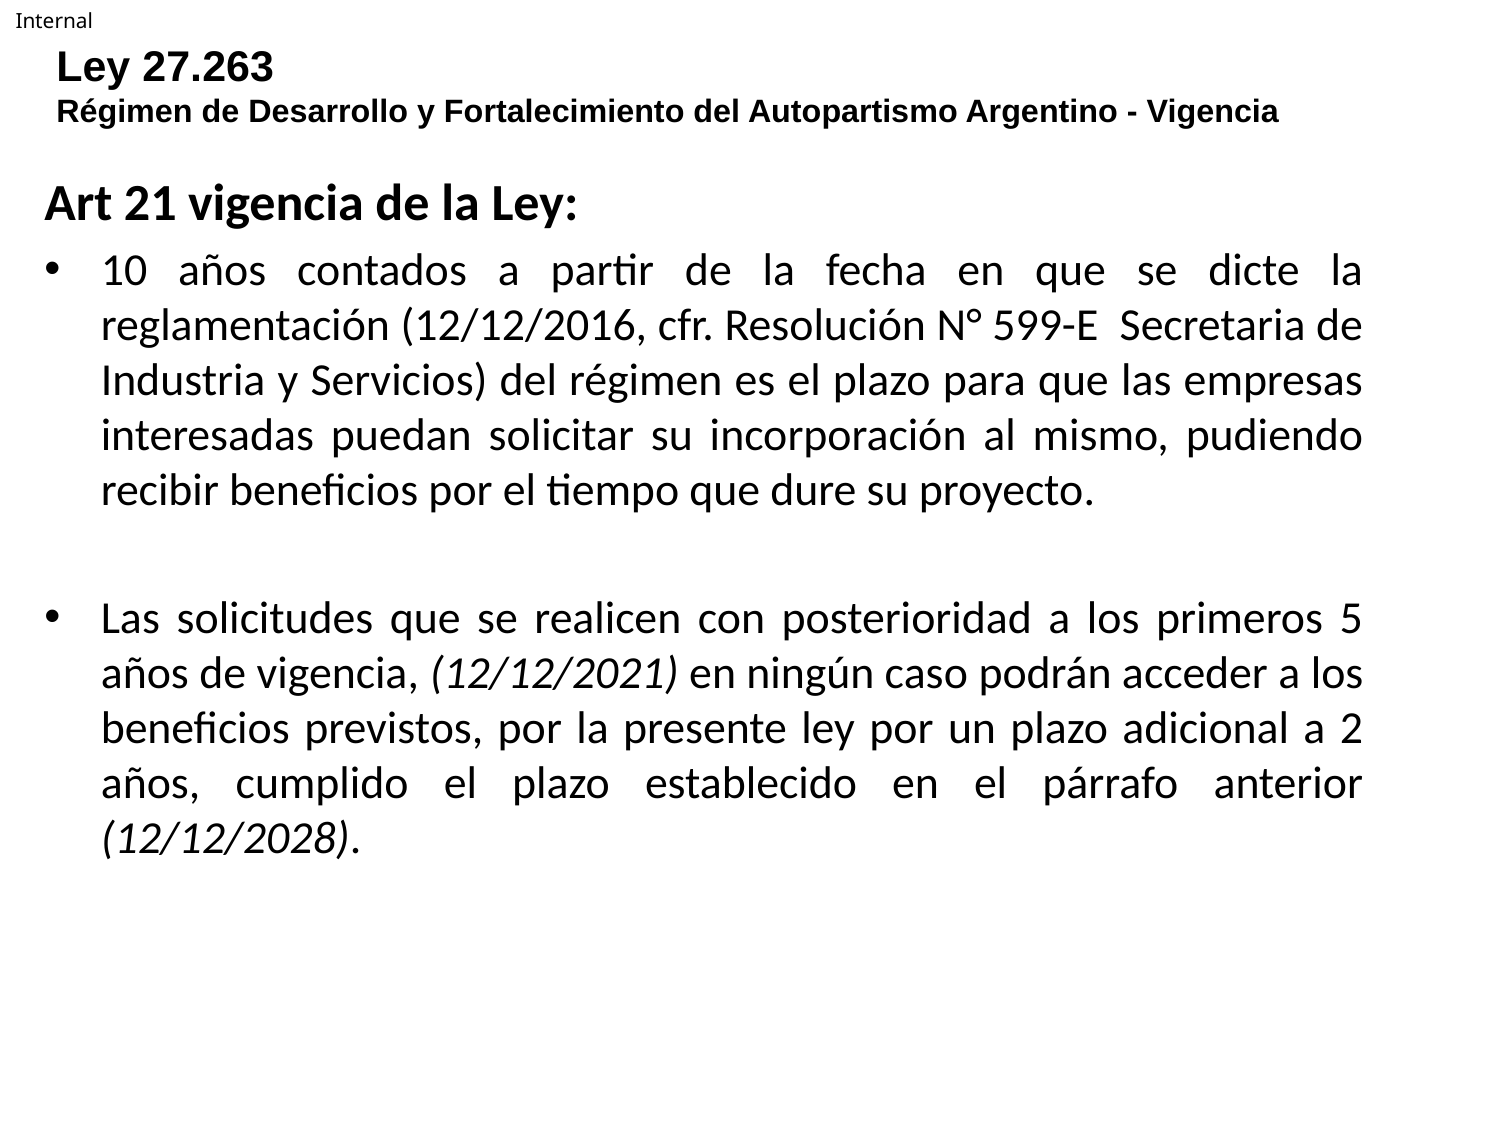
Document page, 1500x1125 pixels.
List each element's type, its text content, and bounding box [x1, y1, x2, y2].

list Art 21 vigencia de la Ley: 10 años contados a partir de la fecha en que se dicte la reglamentación (12/12/2016, cfr. Resolución N° 599-E Secretaria de Industria y Servicios) del régimen es el plazo para que las empresas interesadas puedan solicitar su incorporación al mismo, pudiendo recibir beneficios por el tiempo que dure su proyecto. Las solicitudes que se realicen con posterioridad a los primeros 5 años de vigencia, (12/12/2021) en ningún caso podrán acceder a los beneficios previstos, por la presente ley por un plazo adicional a 2 años, cumplido el plazo establecido en el párrafo anterior (12/12/2028). [29, 160, 1380, 1083]
title Ley 27.263 Régimen de Desarrollo y Fortalecimiento del Autopartismo Argentino - Vigencia [41, 30, 1392, 138]
